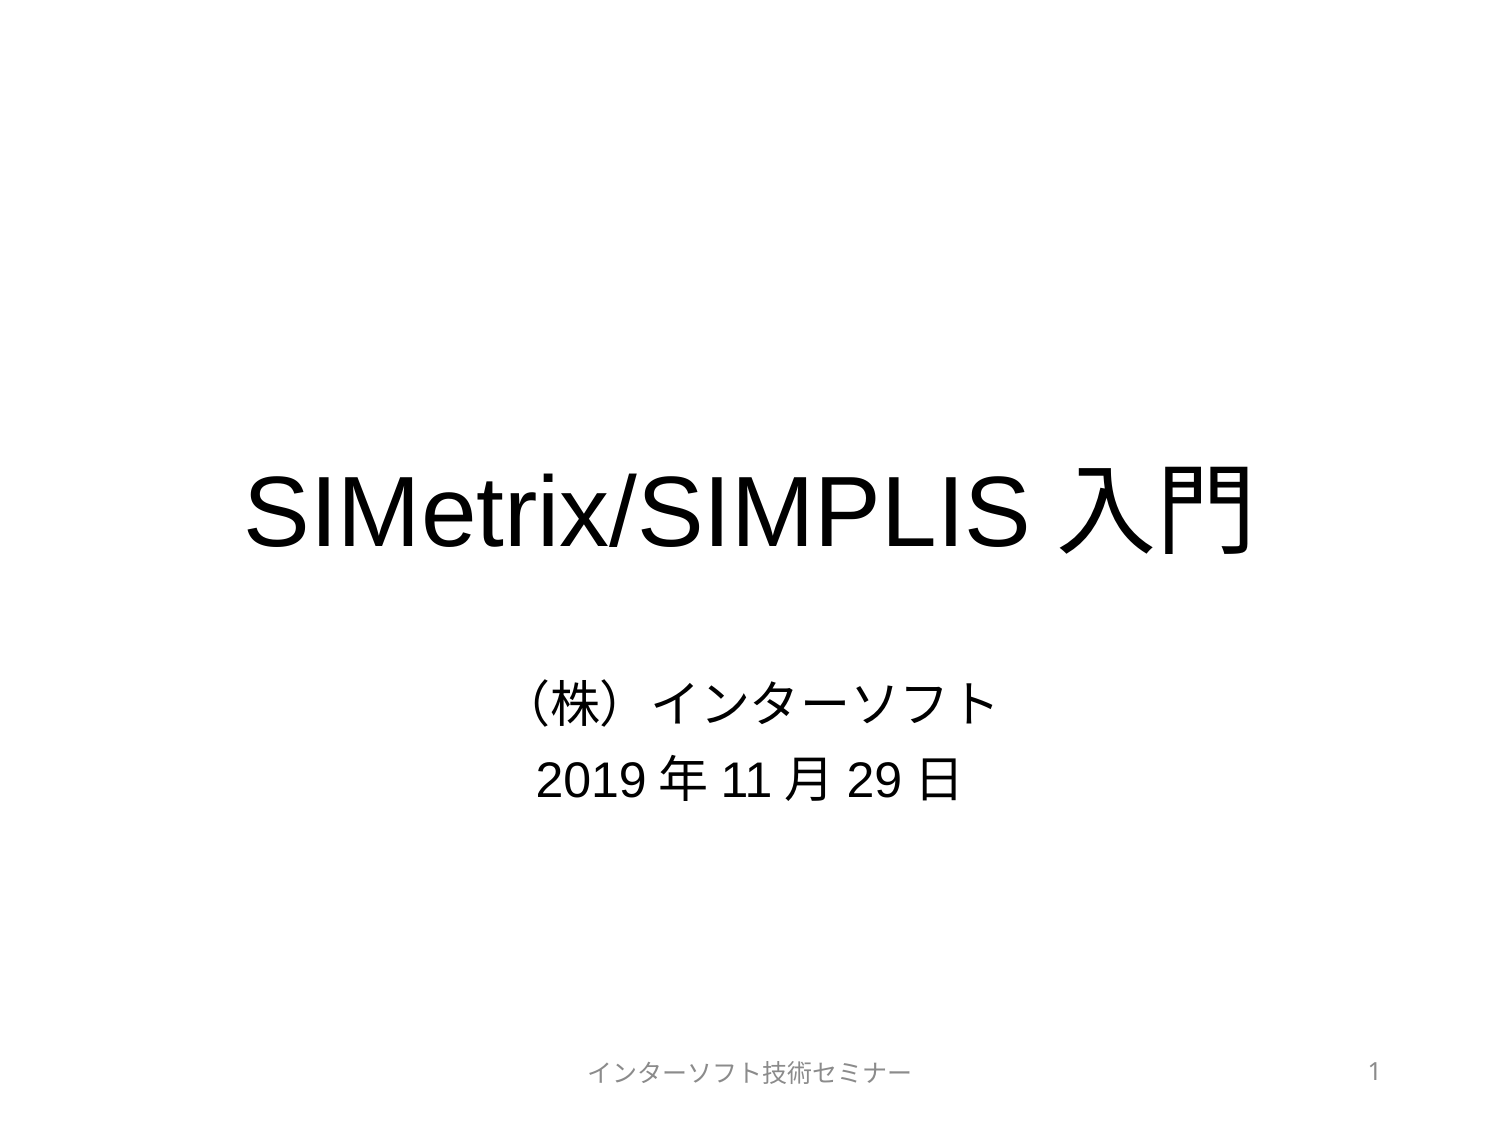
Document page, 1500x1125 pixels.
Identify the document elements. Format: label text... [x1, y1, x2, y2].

subtitle （株）インターソフト 2019年11月29日 [187, 590, 1313, 863]
title SIMetrix/SIMPLIS入門 [112, 184, 1388, 576]
footer インターソフト技術セミナー [496, 1042, 1004, 1103]
slide_number 1 [1059, 1042, 1397, 1103]
